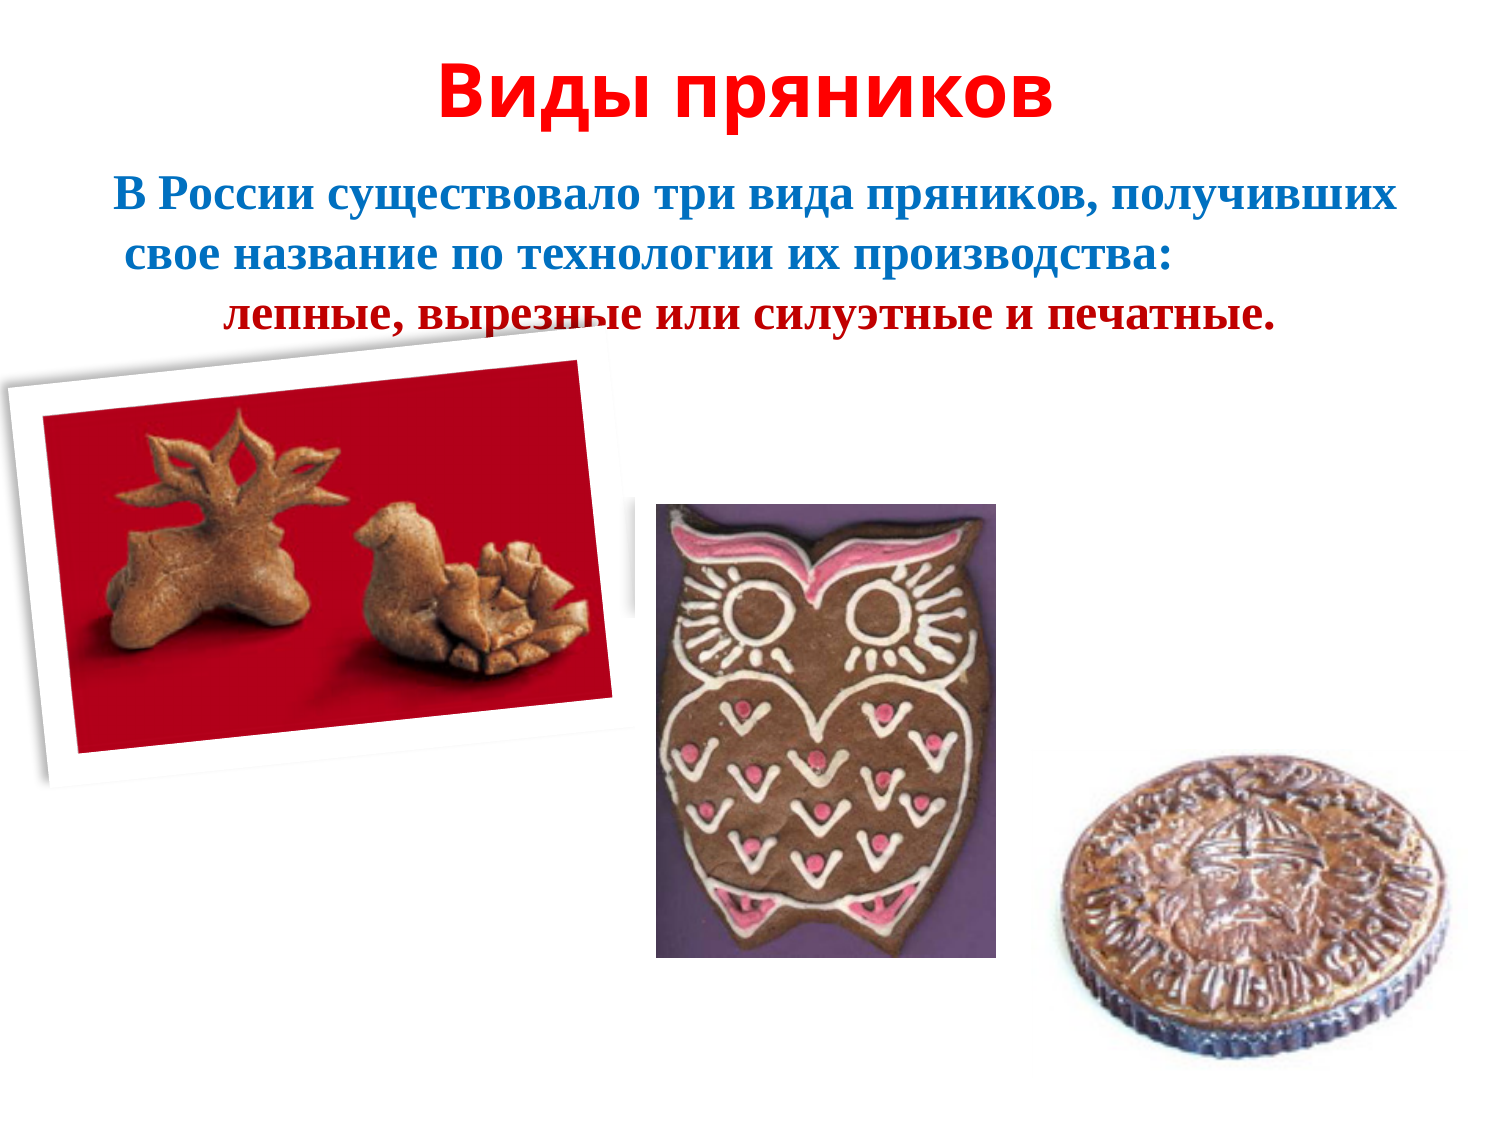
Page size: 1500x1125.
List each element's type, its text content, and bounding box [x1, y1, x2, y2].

picture [44, 361, 612, 753]
text_box Виды пряников [187, 35, 1325, 140]
picture [655, 503, 997, 959]
text_box В России существовало три вида пряников, получивших свое название по технологии их производства: лепные, вырезные или силуэтные и печатные. [70, 152, 1442, 348]
picture [1030, 749, 1468, 1079]
